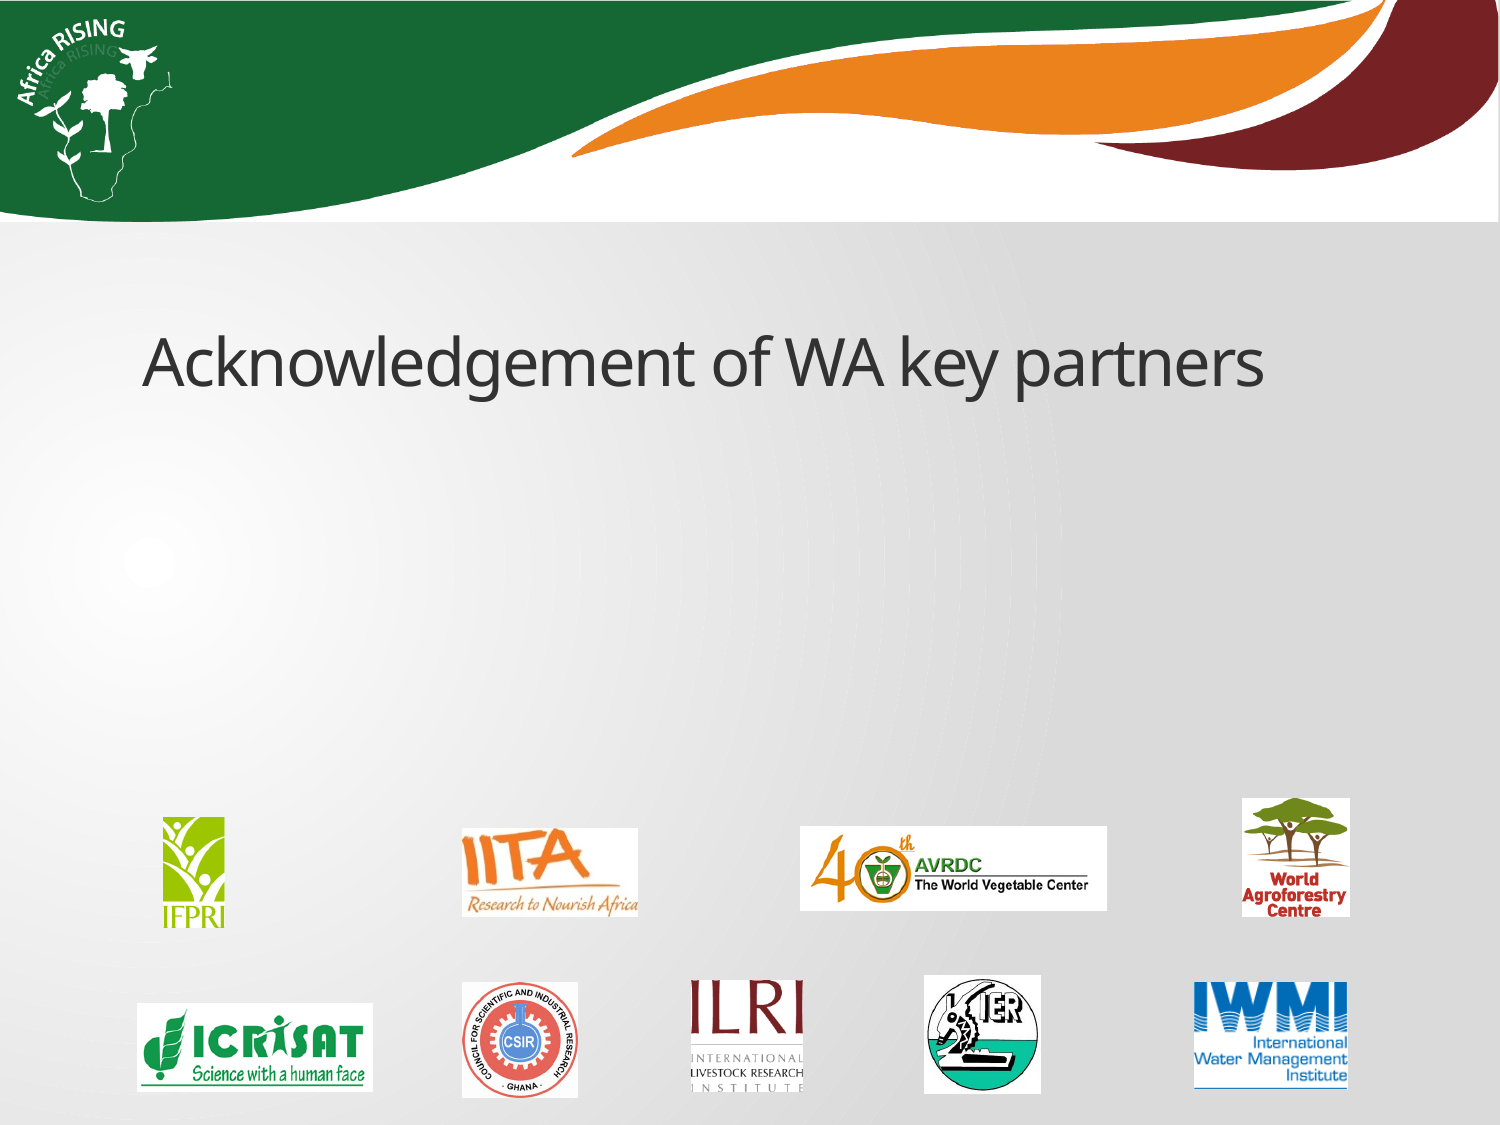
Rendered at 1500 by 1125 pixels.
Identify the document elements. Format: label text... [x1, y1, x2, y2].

picture [0, 0, 1499, 222]
title Acknowledgement of WA key partners [87, 312, 1338, 500]
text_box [136, 797, 1351, 1099]
